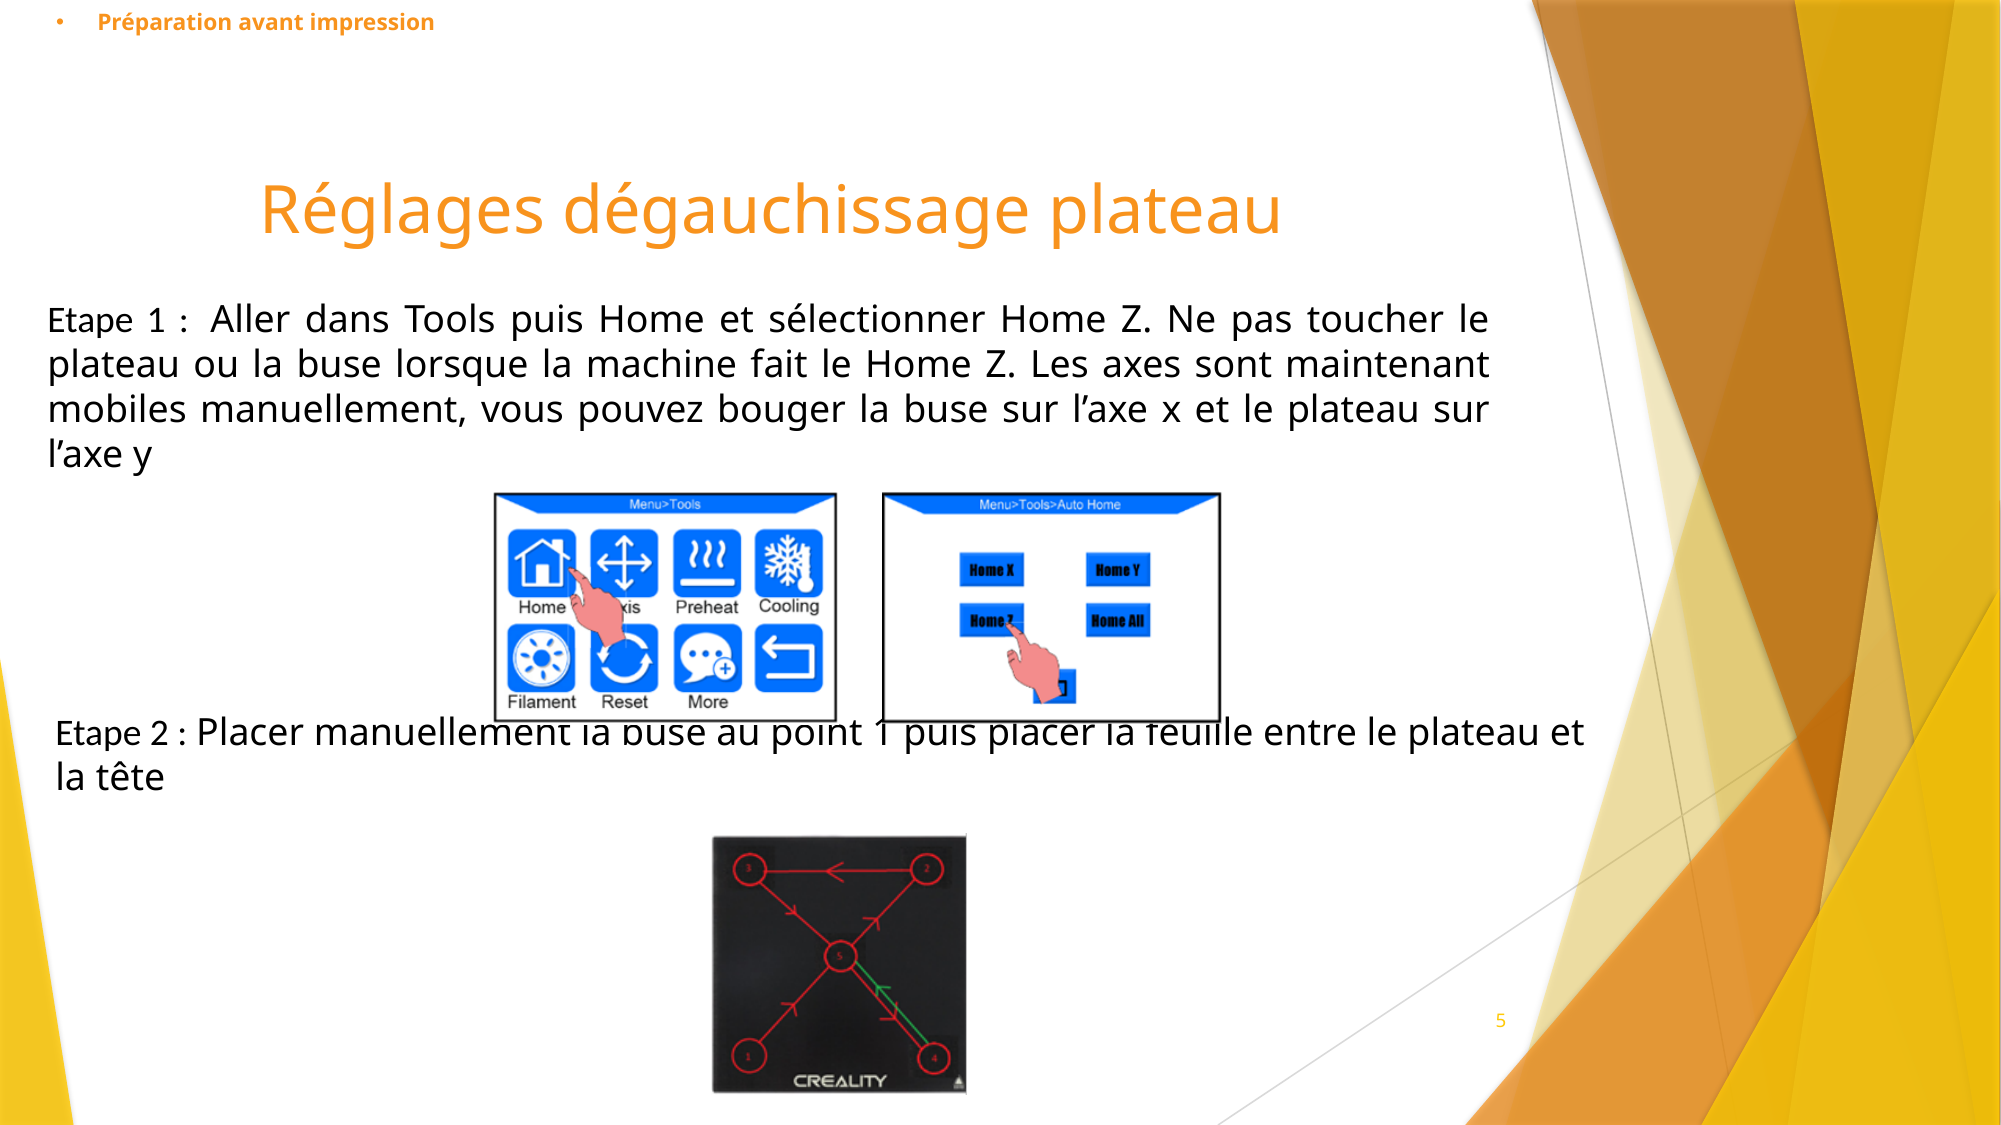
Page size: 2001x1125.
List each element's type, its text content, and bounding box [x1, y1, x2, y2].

picture [491, 490, 839, 726]
slide_number 5 [1409, 991, 1522, 1051]
text_box Etape 1 : Aller dans Tools puis Home et sélectionner Home Z. Ne pas toucher le plateau ou la buse lorsque la machine fait le Home Z. Les axes sont maintenant mobiles manuellement, vous pouvez bouger la buse sur l’axe x et le plateau sur l’axe y [32, 287, 1507, 482]
text_box Etape 2 : Placer manuellement la buse au point 1 puis placer la feuille entre le plateau et la tête [40, 700, 1611, 806]
picture [882, 491, 1222, 725]
text_box Préparation avant impression [0, 0, 498, 85]
picture [710, 832, 969, 1095]
text_box Réglages dégauchissage plateau [10, 162, 1552, 255]
